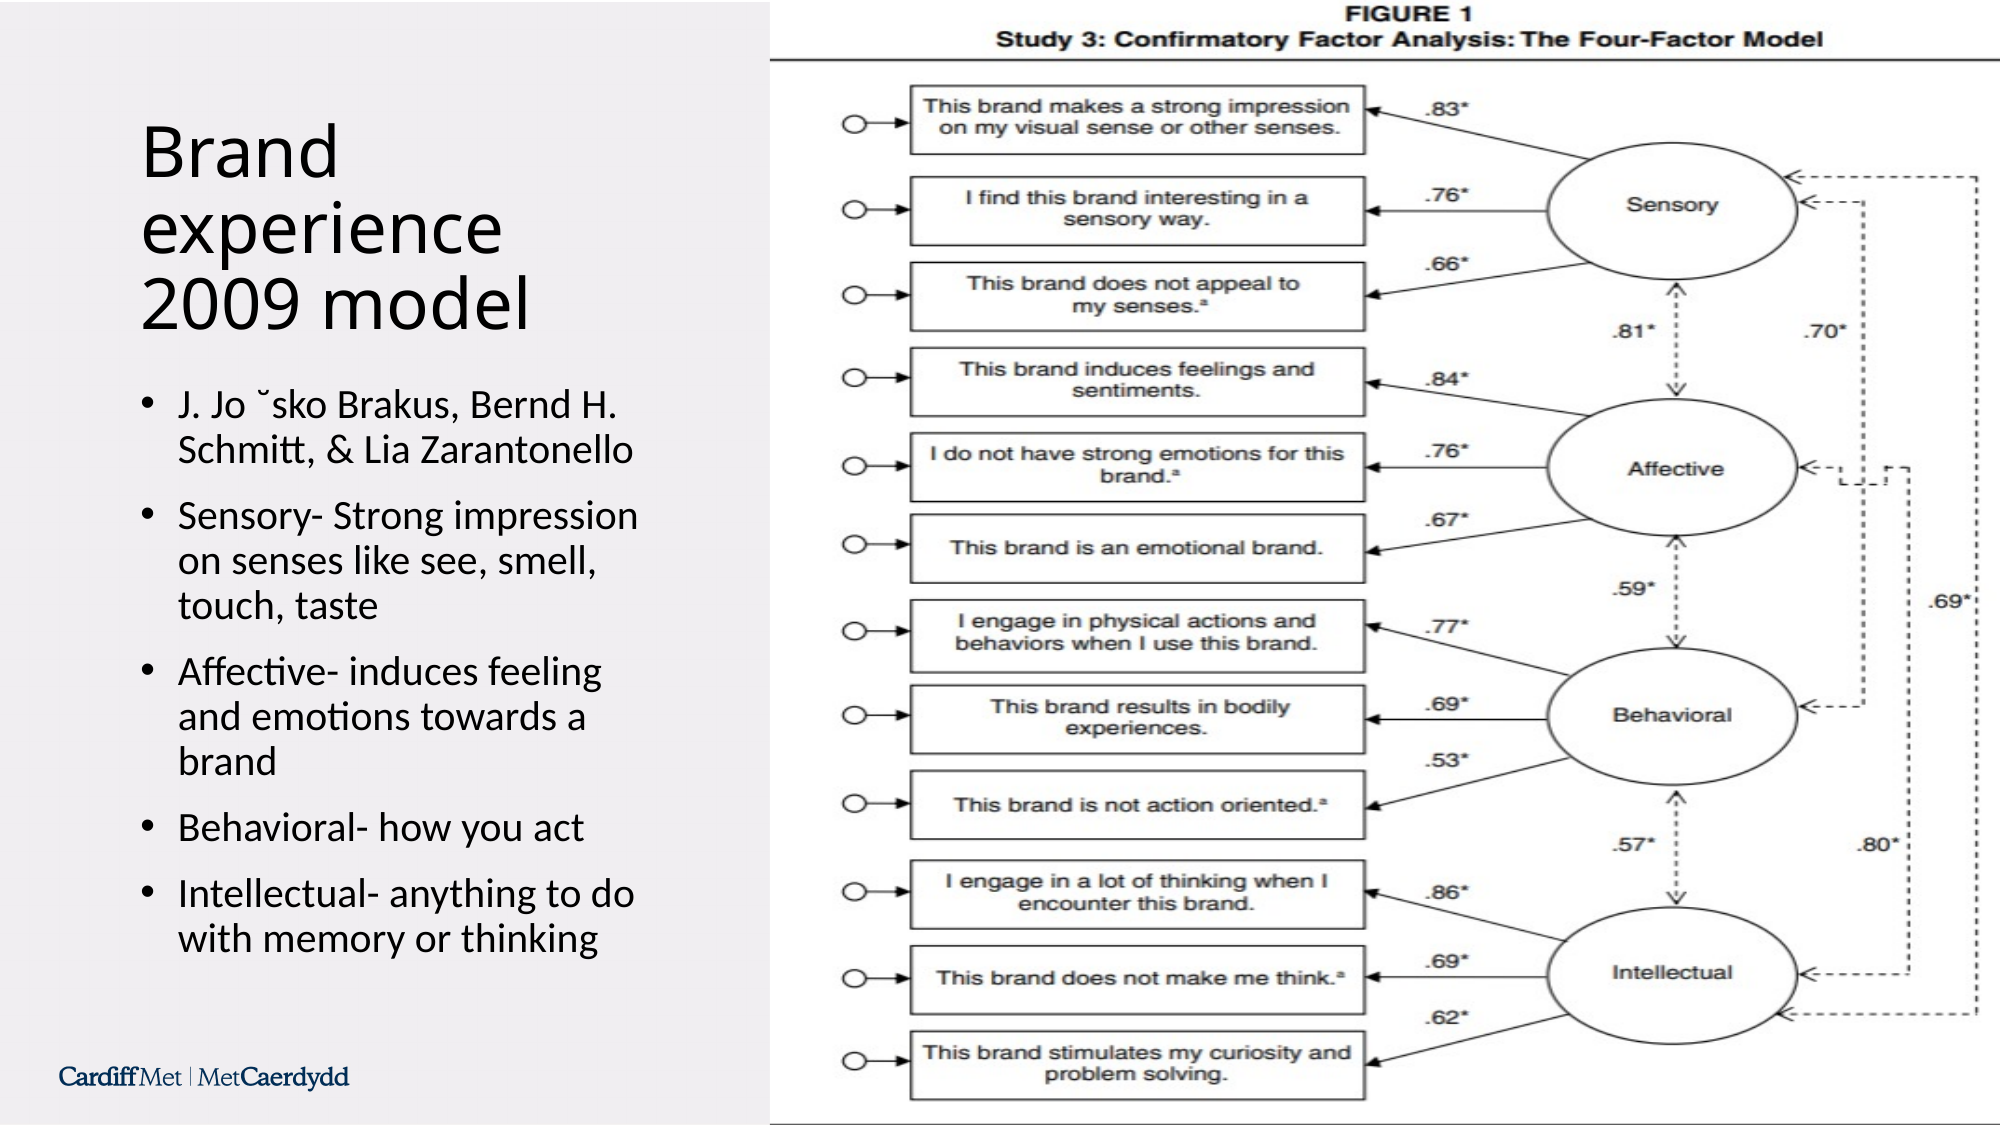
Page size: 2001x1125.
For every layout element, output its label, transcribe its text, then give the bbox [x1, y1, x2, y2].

title Brand experience 2009 model [125, 108, 681, 354]
picture [0, 0, 2000, 1125]
list J. Jo ˘sko Brakus, Bernd H. Schmitt, & Lia Zarantonello Sensory- Strong impression on senses like see, smell, touch, taste Affective- induces feeling and emotions towards a brand Behavioral- how you act Intellectual- anything to do with memory or thinking [125, 375, 681, 1006]
